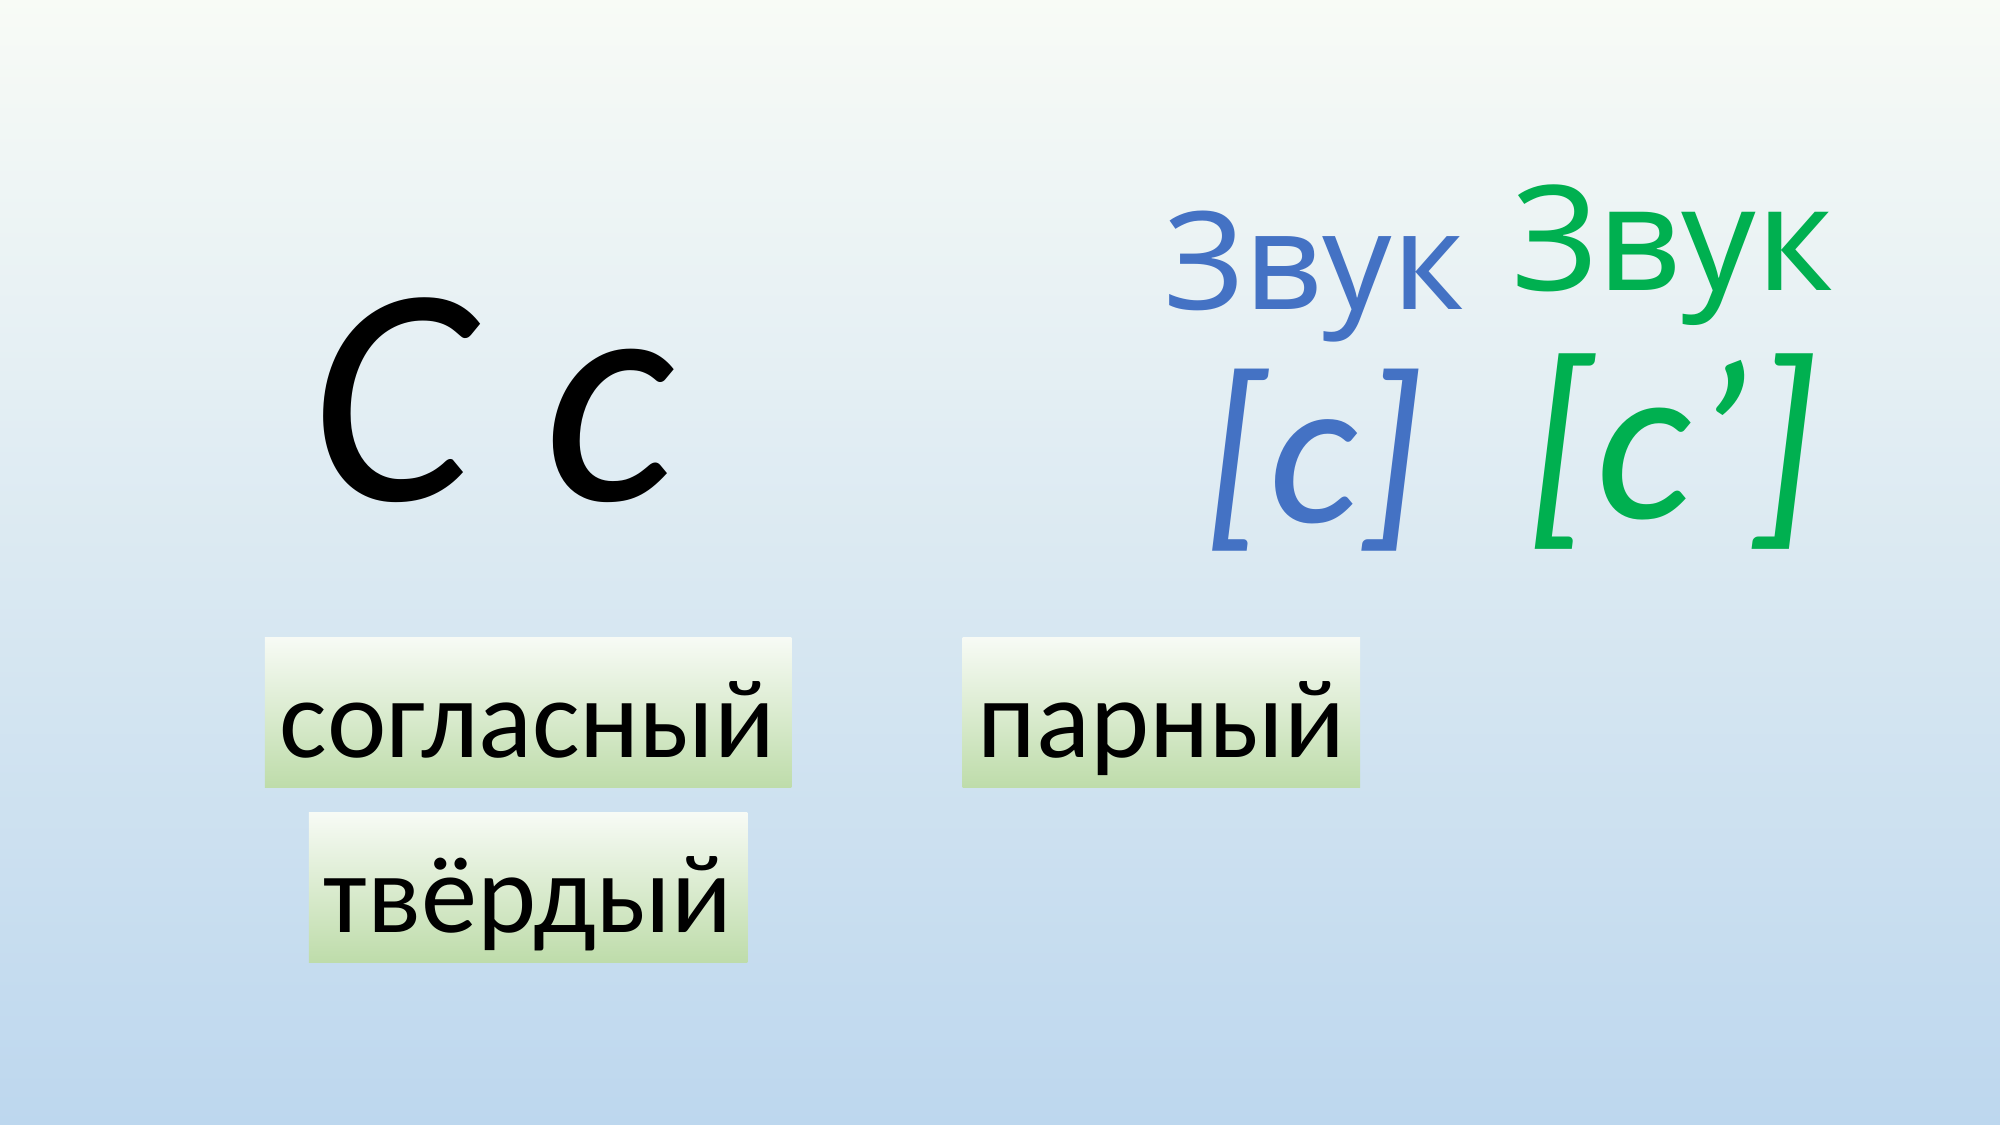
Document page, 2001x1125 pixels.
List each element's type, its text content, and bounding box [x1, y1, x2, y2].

text_box согласный [264, 637, 792, 788]
text_box Звук [с] [1036, 184, 1394, 576]
text_box твёрдый [308, 812, 748, 963]
title С с [249, 184, 807, 576]
text_box парный [962, 637, 1361, 788]
text_box Звук [с’] [1394, 156, 1951, 576]
